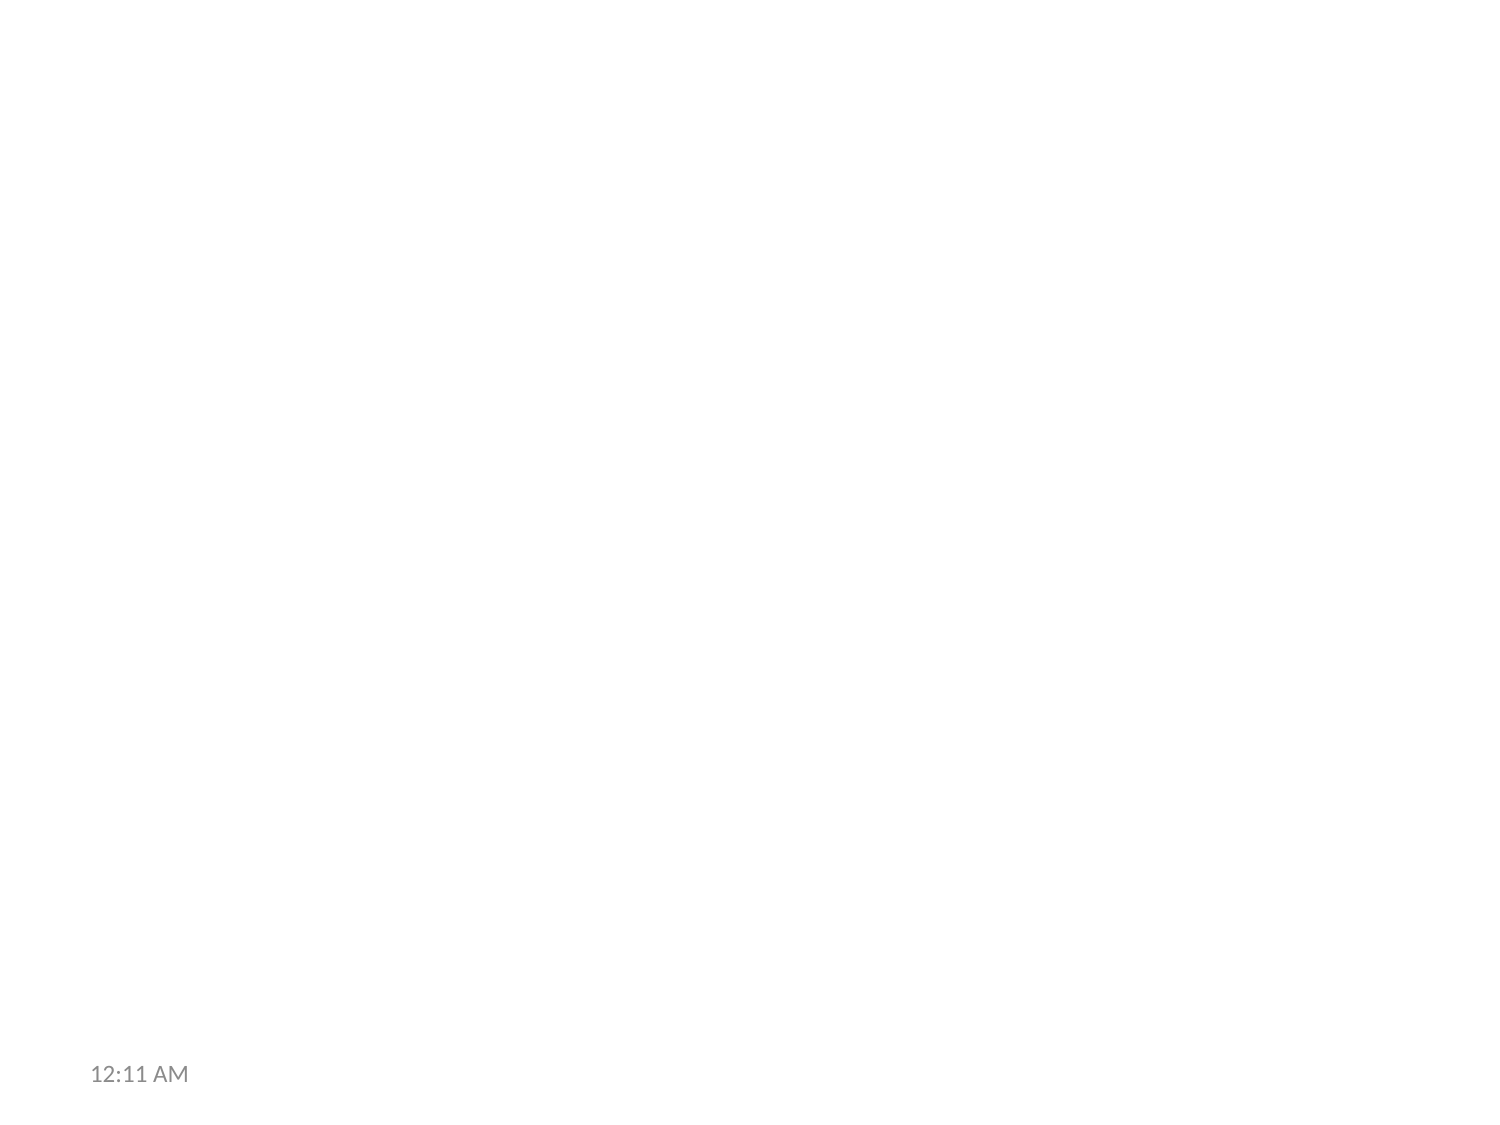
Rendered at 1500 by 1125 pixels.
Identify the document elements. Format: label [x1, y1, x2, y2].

slide_number [75, 1042, 425, 1103]
